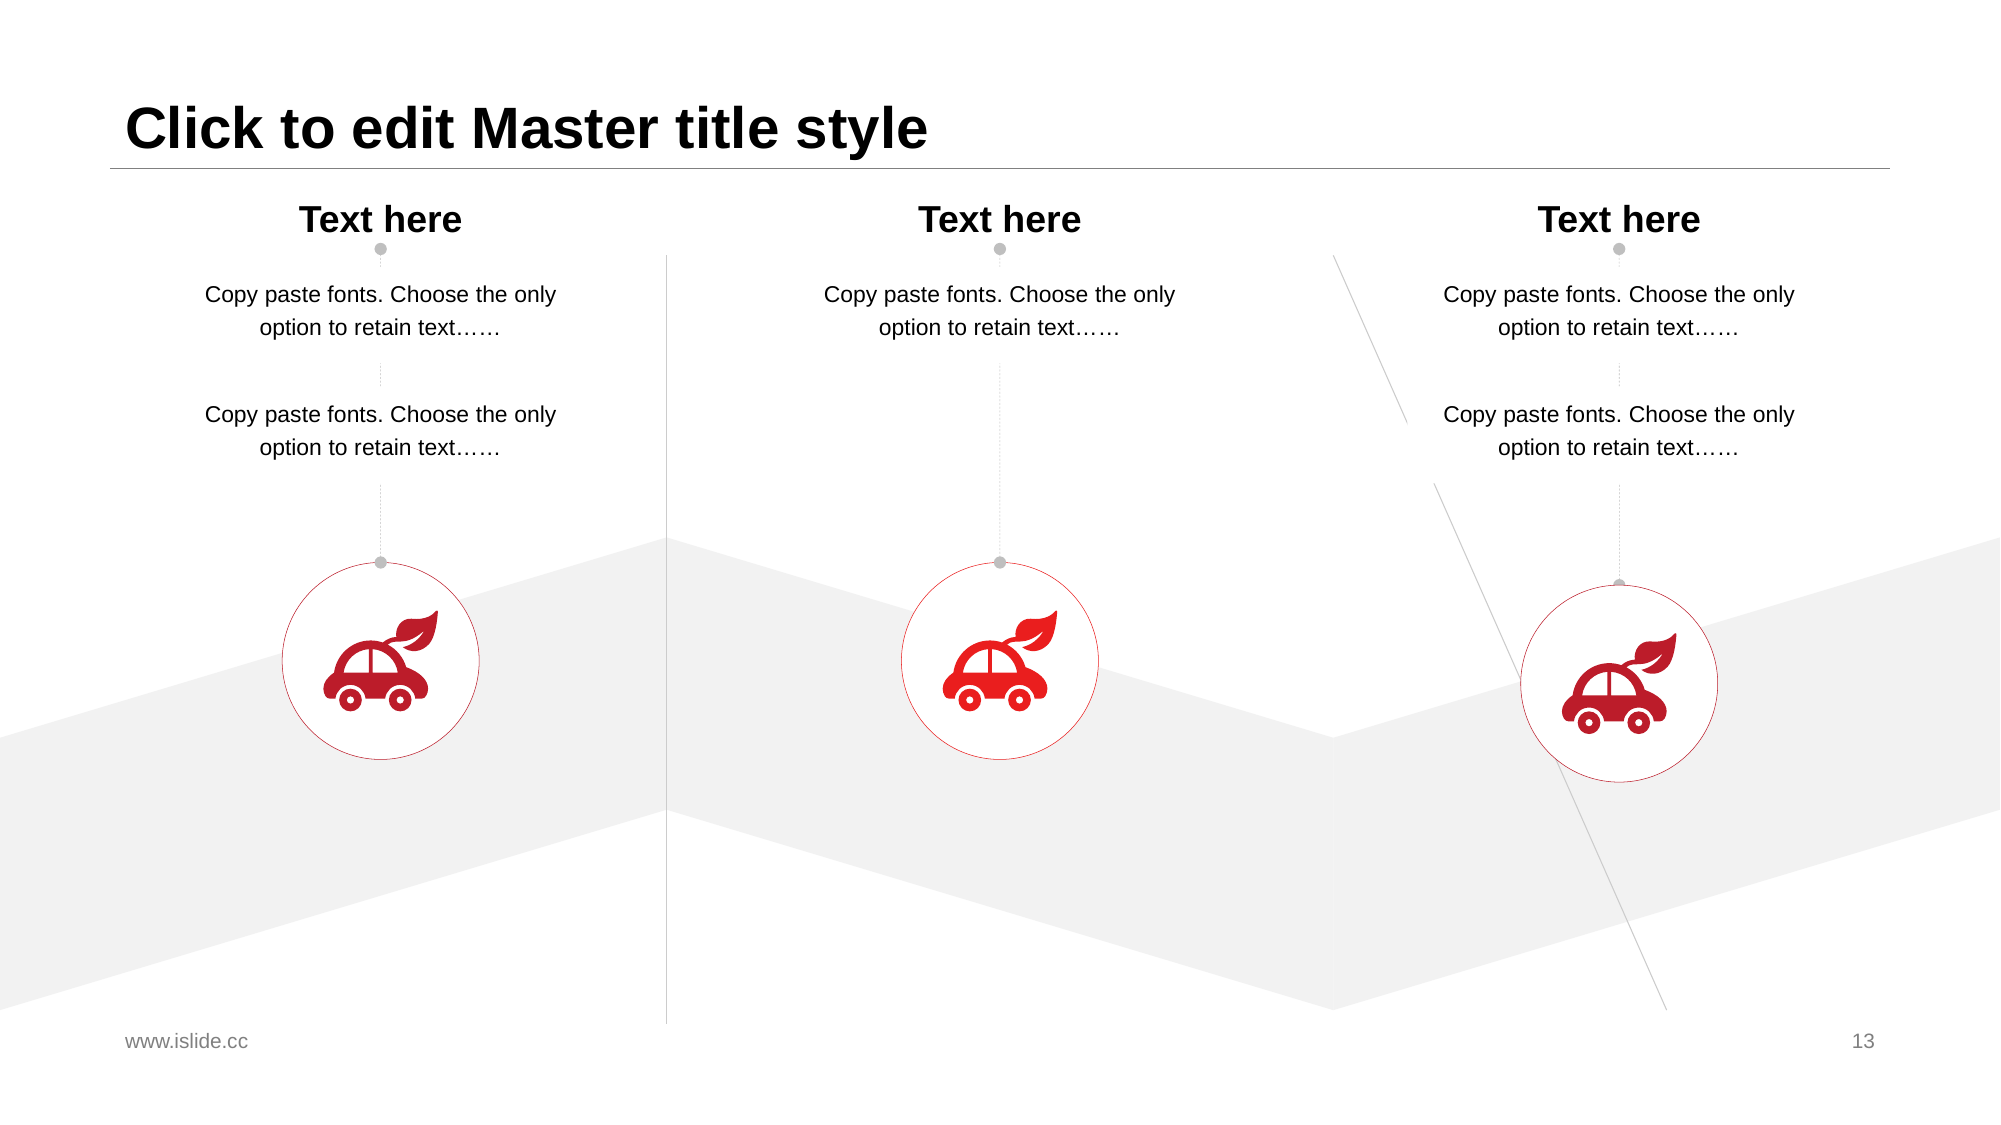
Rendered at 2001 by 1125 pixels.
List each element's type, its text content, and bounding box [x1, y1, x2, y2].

footer www.islide.cc [109, 1024, 790, 1058]
slide_number 13 [1412, 1024, 1890, 1058]
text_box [0, 185, 2000, 1024]
title Click to edit Master title style [109, 0, 1890, 169]
